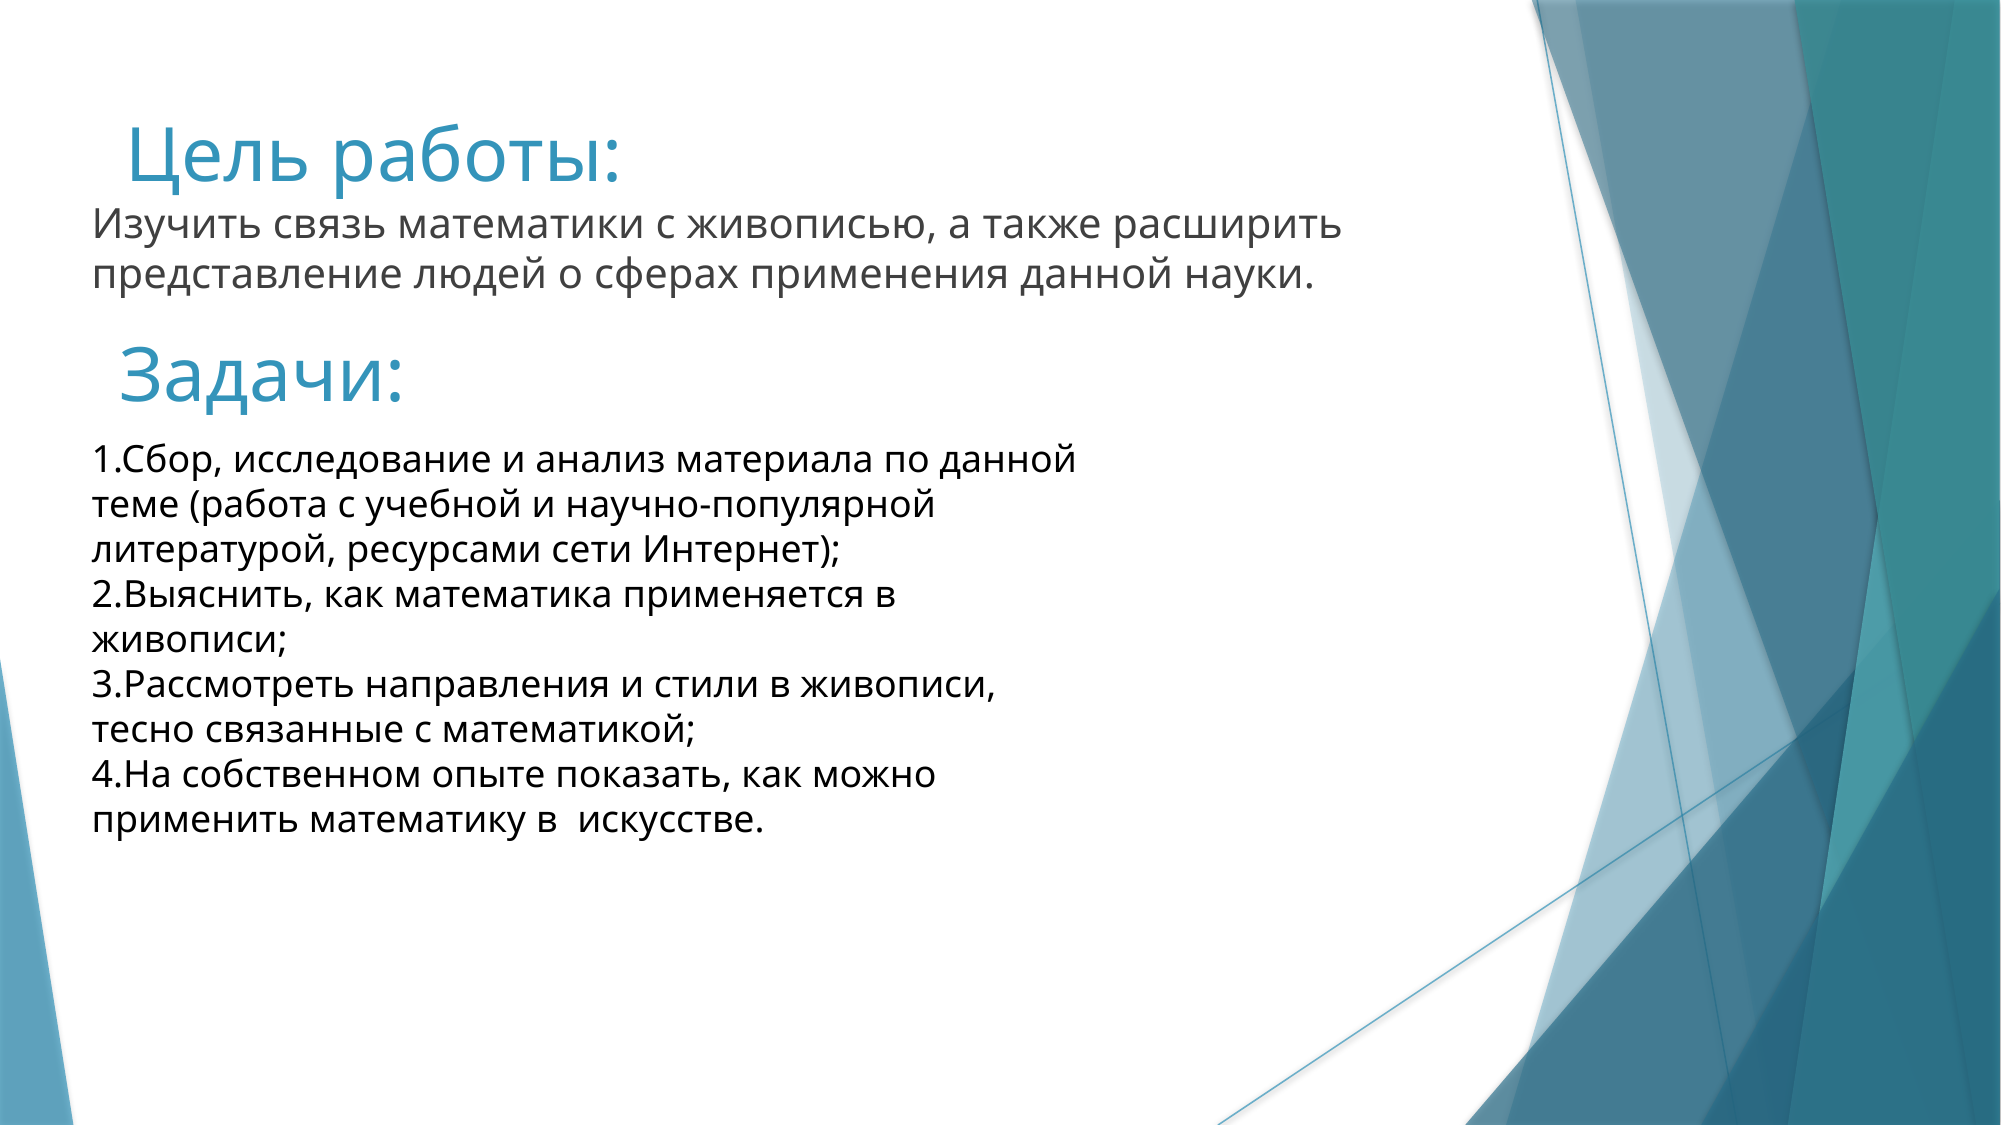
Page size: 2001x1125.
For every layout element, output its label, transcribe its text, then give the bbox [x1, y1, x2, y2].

title Цель работы: [111, 98, 1487, 189]
text_box Задачи: [105, 318, 421, 424]
list Изучить связь математики с живописью, а также расширить представление людей о сферах применения данной науки. [76, 189, 1487, 337]
text_box 1.Сбор, исследование и анализ материала по данной теме (работа с учебной и научно-популярной литературой, ресурсами сети Интернет); 2.Выяснить, как математика применяется в живописи; 3.Рассмотреть направления и стили в живописи, тесно связанные с математикой; 4.На собственном опыте показать, как можно применить математику в искусстве. [76, 427, 1097, 847]
